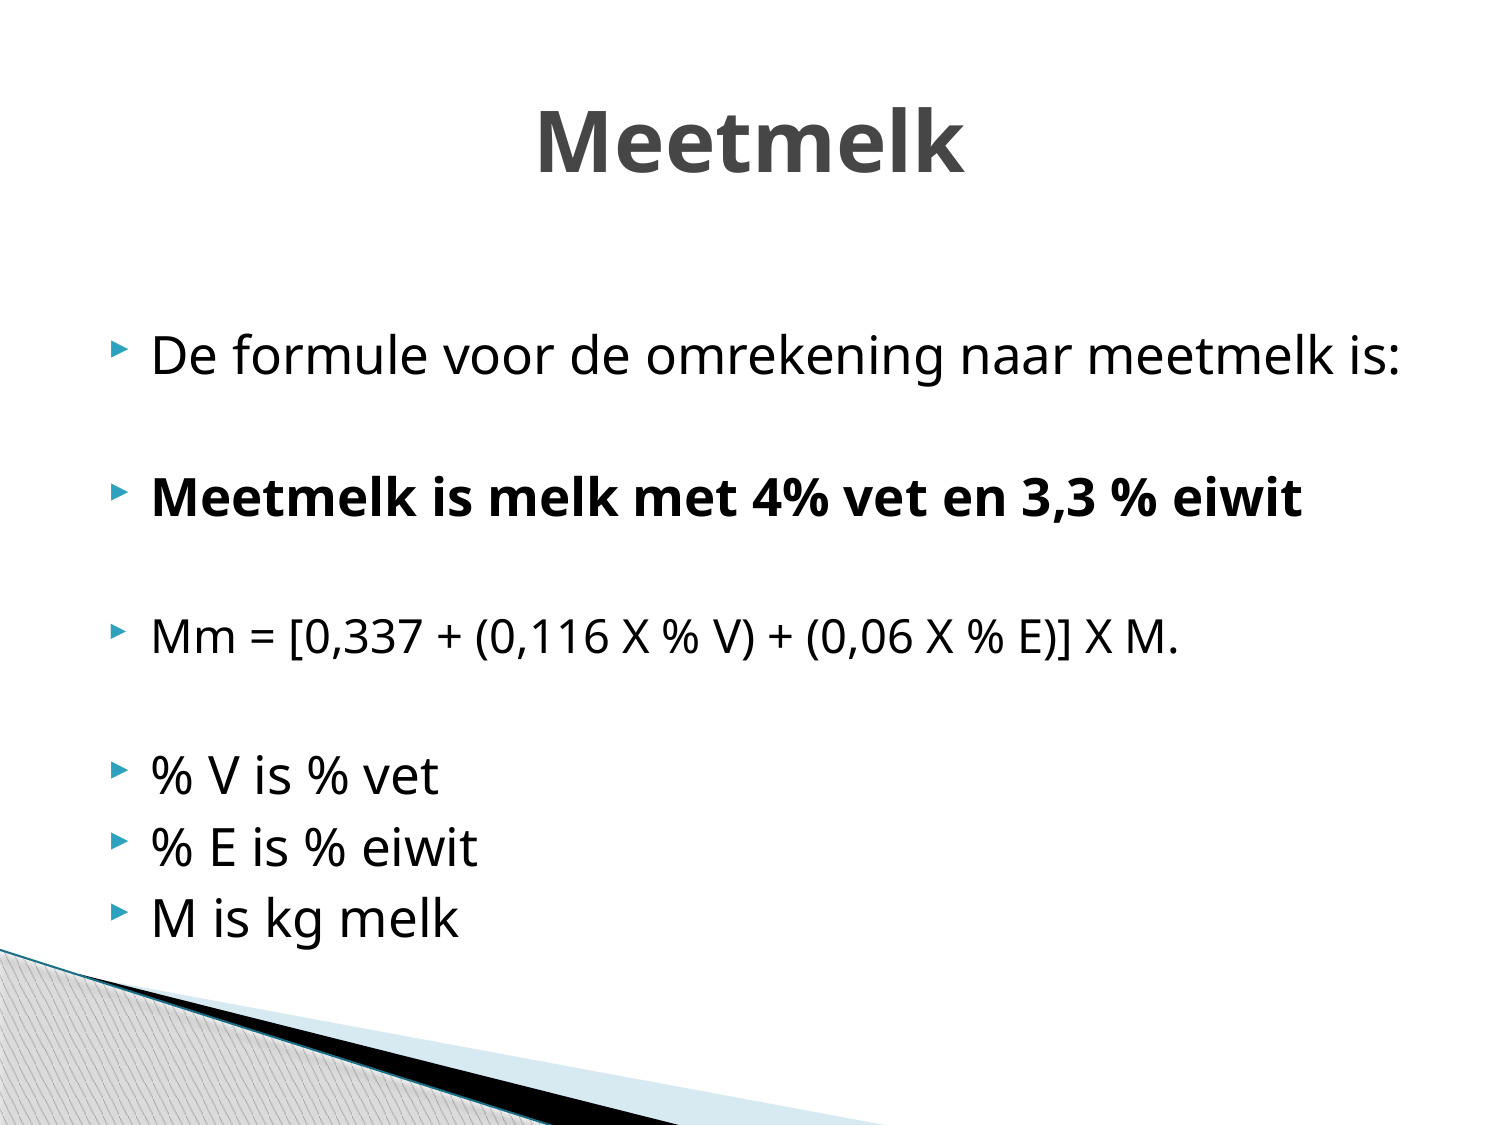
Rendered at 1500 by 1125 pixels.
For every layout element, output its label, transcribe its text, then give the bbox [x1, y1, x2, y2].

title Meetmelk [75, 45, 1425, 233]
list De formule voor de omrekening naar meetmelk is: Meetmelk is melk met 4% vet en 3,3 % eiwit Mm = [0,337 + (0,116 X % V) + (0,06 X % E)] X M. % V is % vet % E is % eiwit M is kg melk [75, 243, 1425, 986]
